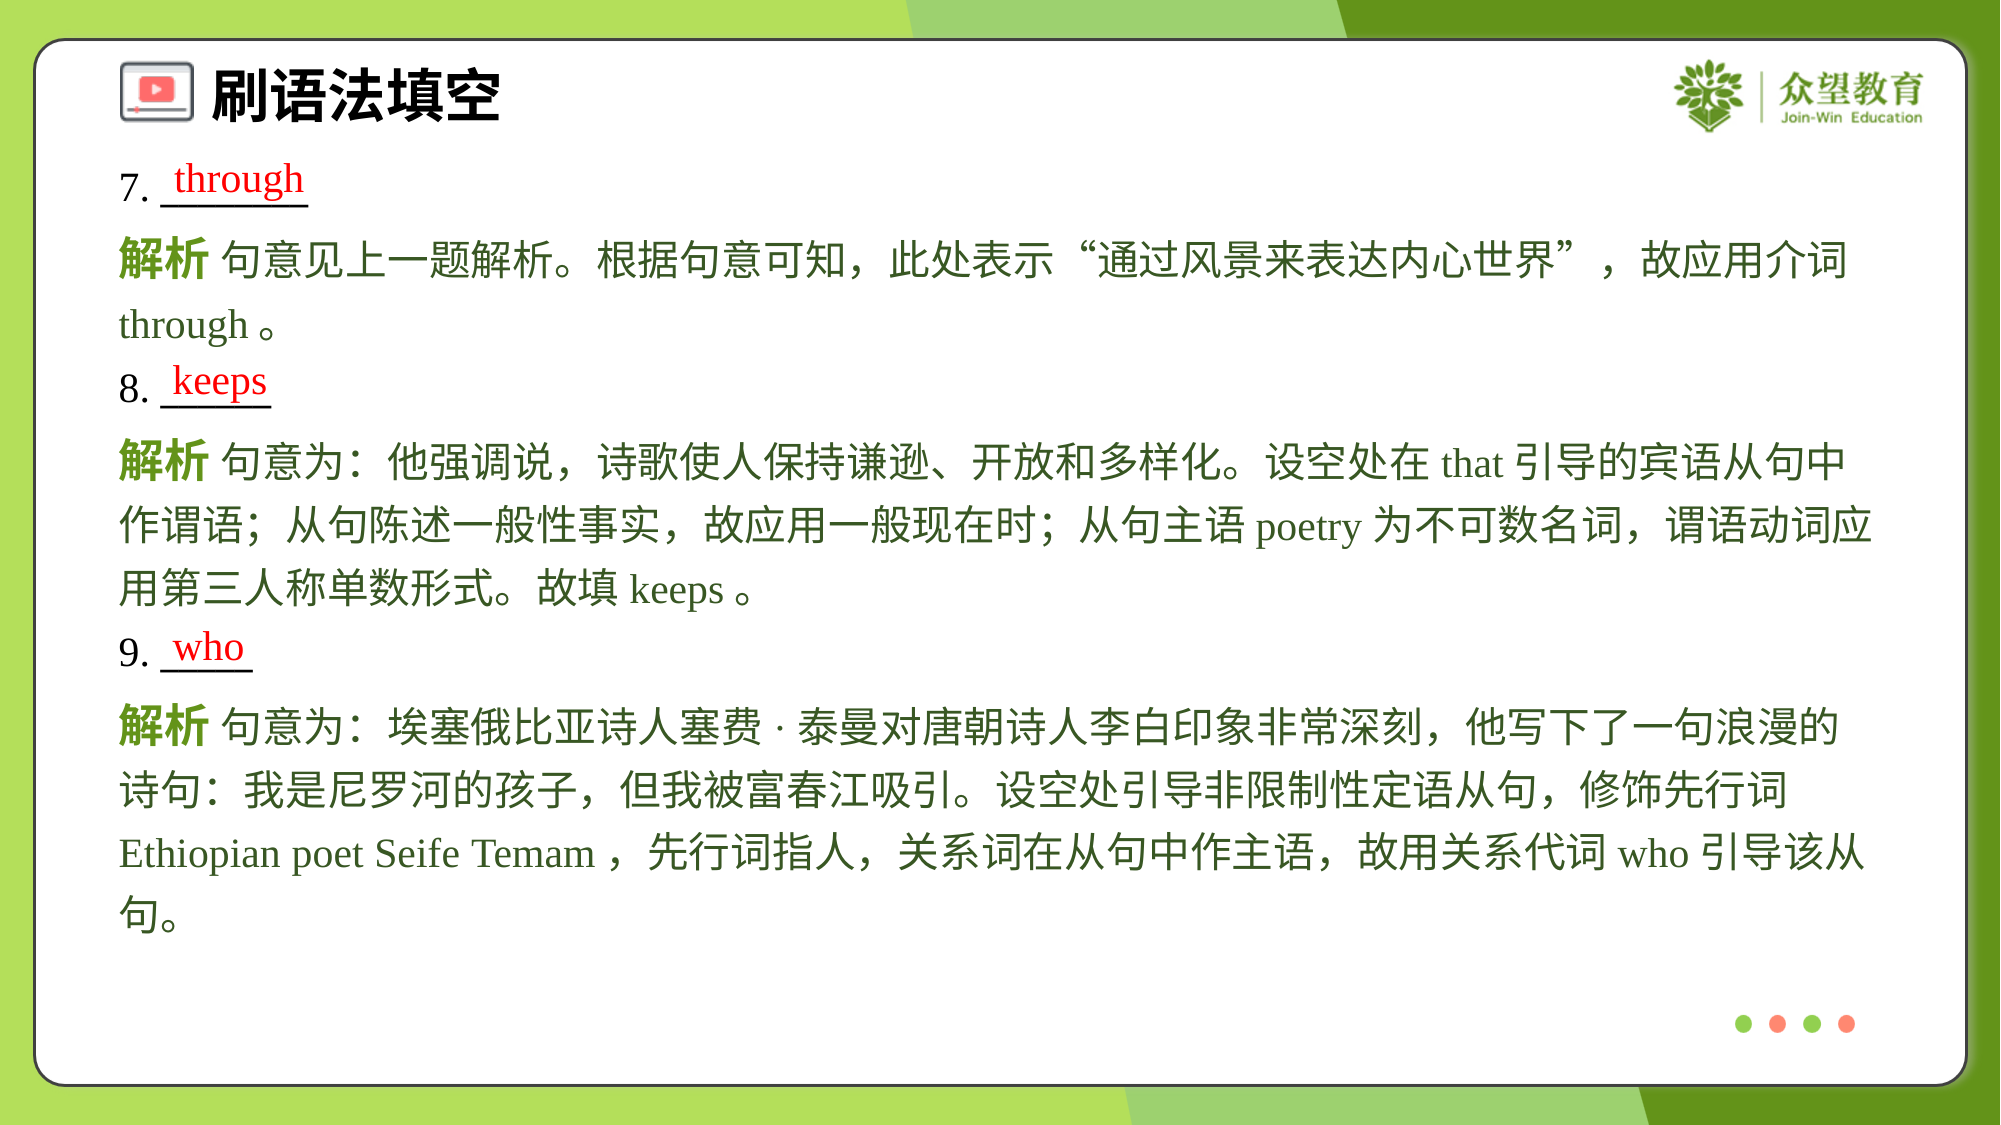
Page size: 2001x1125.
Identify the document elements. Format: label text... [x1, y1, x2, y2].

text_box 解析 句意见上一题解析。根据句意可知，此处表示“通过风景来表达内心世界”，故应用介词through。 [118, 215, 1883, 343]
text_box 解析 句意为：埃塞俄比亚诗人塞费·泰曼对唐朝诗人李白印象非常深刻，他写下了一句浪漫的诗句：我是尼罗河的孩子，但我被富春江吸引。设空处引导非限制性定语从句，修饰先行词 Ethiopian poet Seife Temam，先行词指人，关系词在从句中作主语，故用关系代词who引导该从句。 [118, 682, 1883, 934]
text_box 7. ________ [118, 146, 1883, 204]
text_box keeps [167, 339, 273, 398]
text_box who [167, 606, 250, 665]
picture [0, 0, 2000, 1125]
text_box through [170, 138, 309, 197]
text_box 解析 句意为：他强调说，诗歌使人保持谦逊、开放和多样化。设空处在that引导的宾语从句中作谓语；从句陈述一般性事实，故应用一般现在时；从句主语poetry为不可数名词，谓语动词应用第三人称单数形式。故填keeps。 [118, 417, 1883, 607]
text_box 8. ______ [118, 348, 1883, 406]
text_box 9. _____ [118, 612, 1883, 670]
